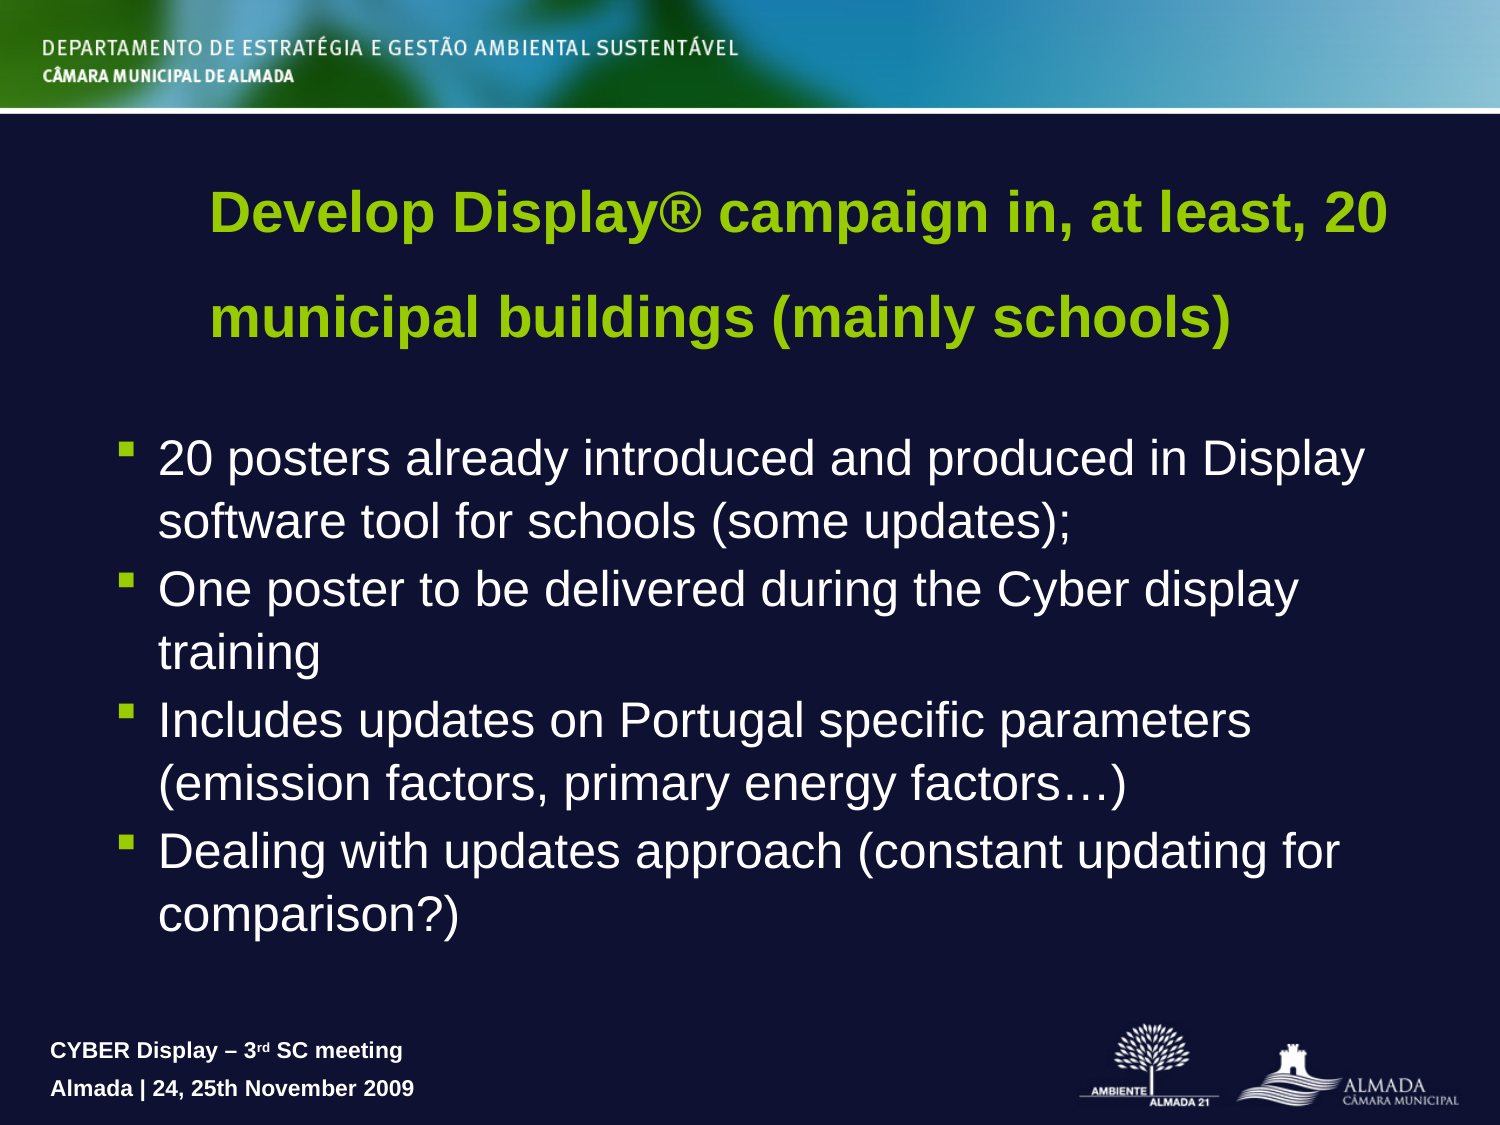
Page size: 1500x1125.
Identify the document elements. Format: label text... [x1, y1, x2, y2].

picture [0, 0, 1500, 1125]
text_box 20 posters already introduced and produced in Display software tool for schools (some updates); One poster to be delivered during the Cyber display training Includes updates on Portugal specific parameters (emission factors, primary energy factors…) Dealing with updates approach (constant updating for comparison?) [100, 415, 1428, 949]
text_box Develop Display® campaign in, at least, 20 municipal buildings (mainly schools) [194, 131, 1500, 357]
